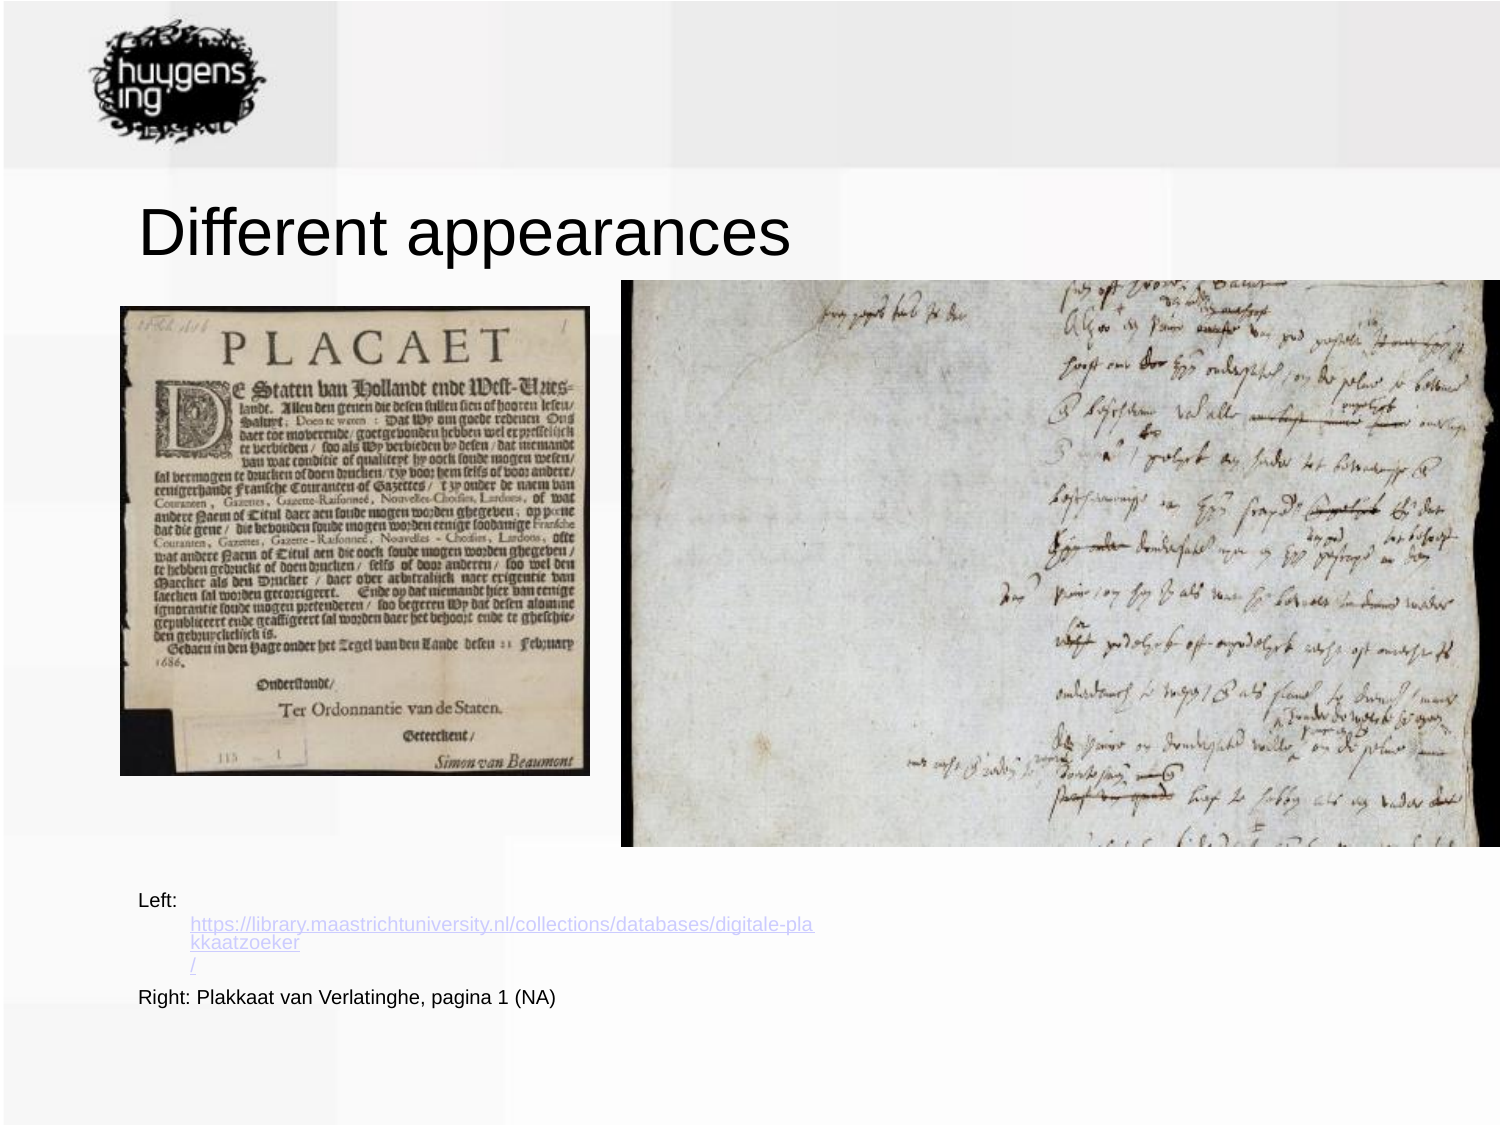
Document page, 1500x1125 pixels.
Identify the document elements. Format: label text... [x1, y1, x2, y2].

picture [3, 1, 1500, 1125]
title Different appearances [123, 186, 1294, 256]
list Left: https://library.maastrichtuniversity.nl/collections/databases/digitale-plakkaatzoeker/ Right: Plakkaat van Verlatinghe, pagina 1 (NA) [123, 881, 835, 999]
